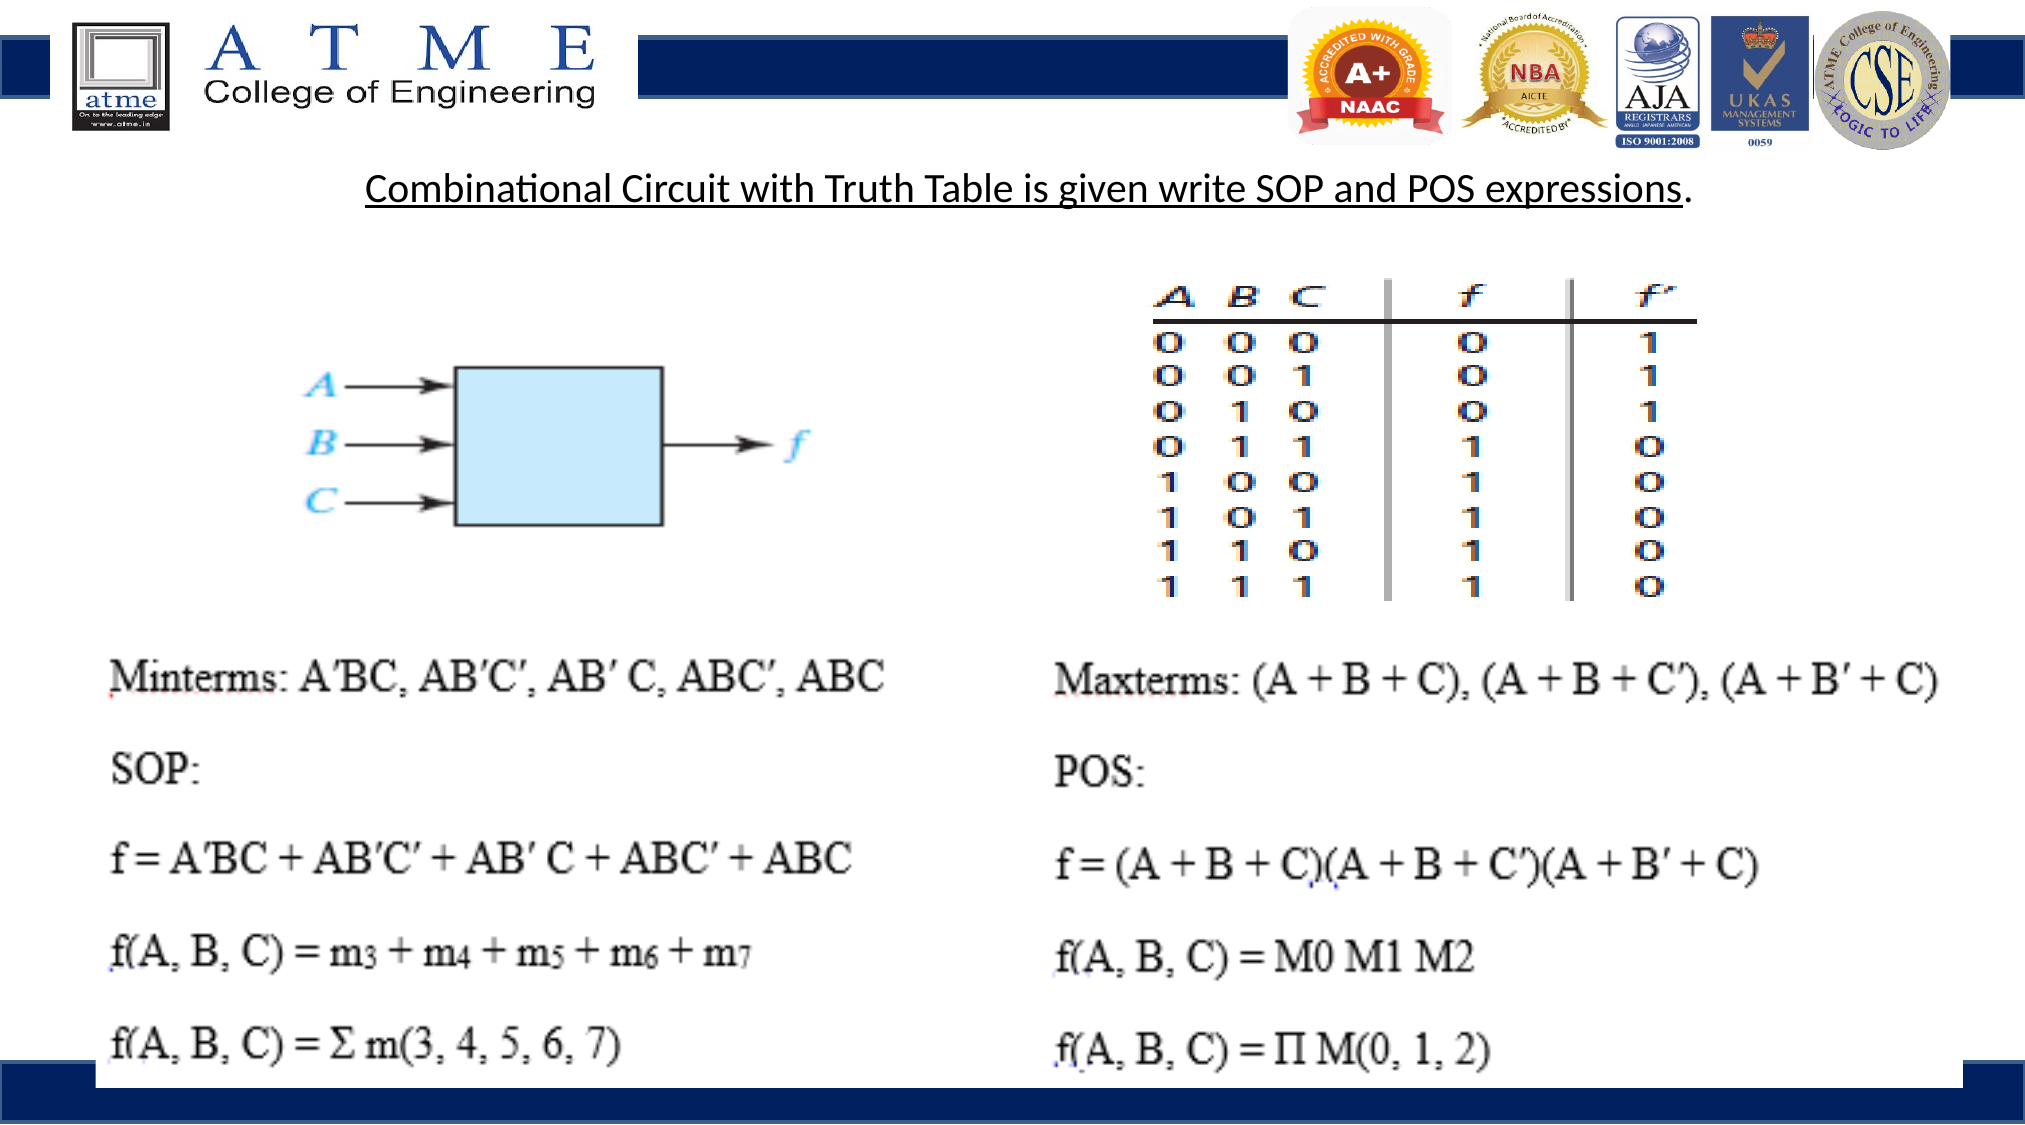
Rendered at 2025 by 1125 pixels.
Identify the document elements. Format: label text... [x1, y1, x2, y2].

picture [95, 645, 1964, 1088]
title Combinational Circuit with Truth Table is given write SOP and POS expressions. [143, 152, 1916, 271]
picture [1814, 9, 1951, 151]
picture [1287, 6, 1813, 150]
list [274, 345, 849, 567]
picture [50, 0, 638, 150]
picture [1124, 274, 1702, 617]
